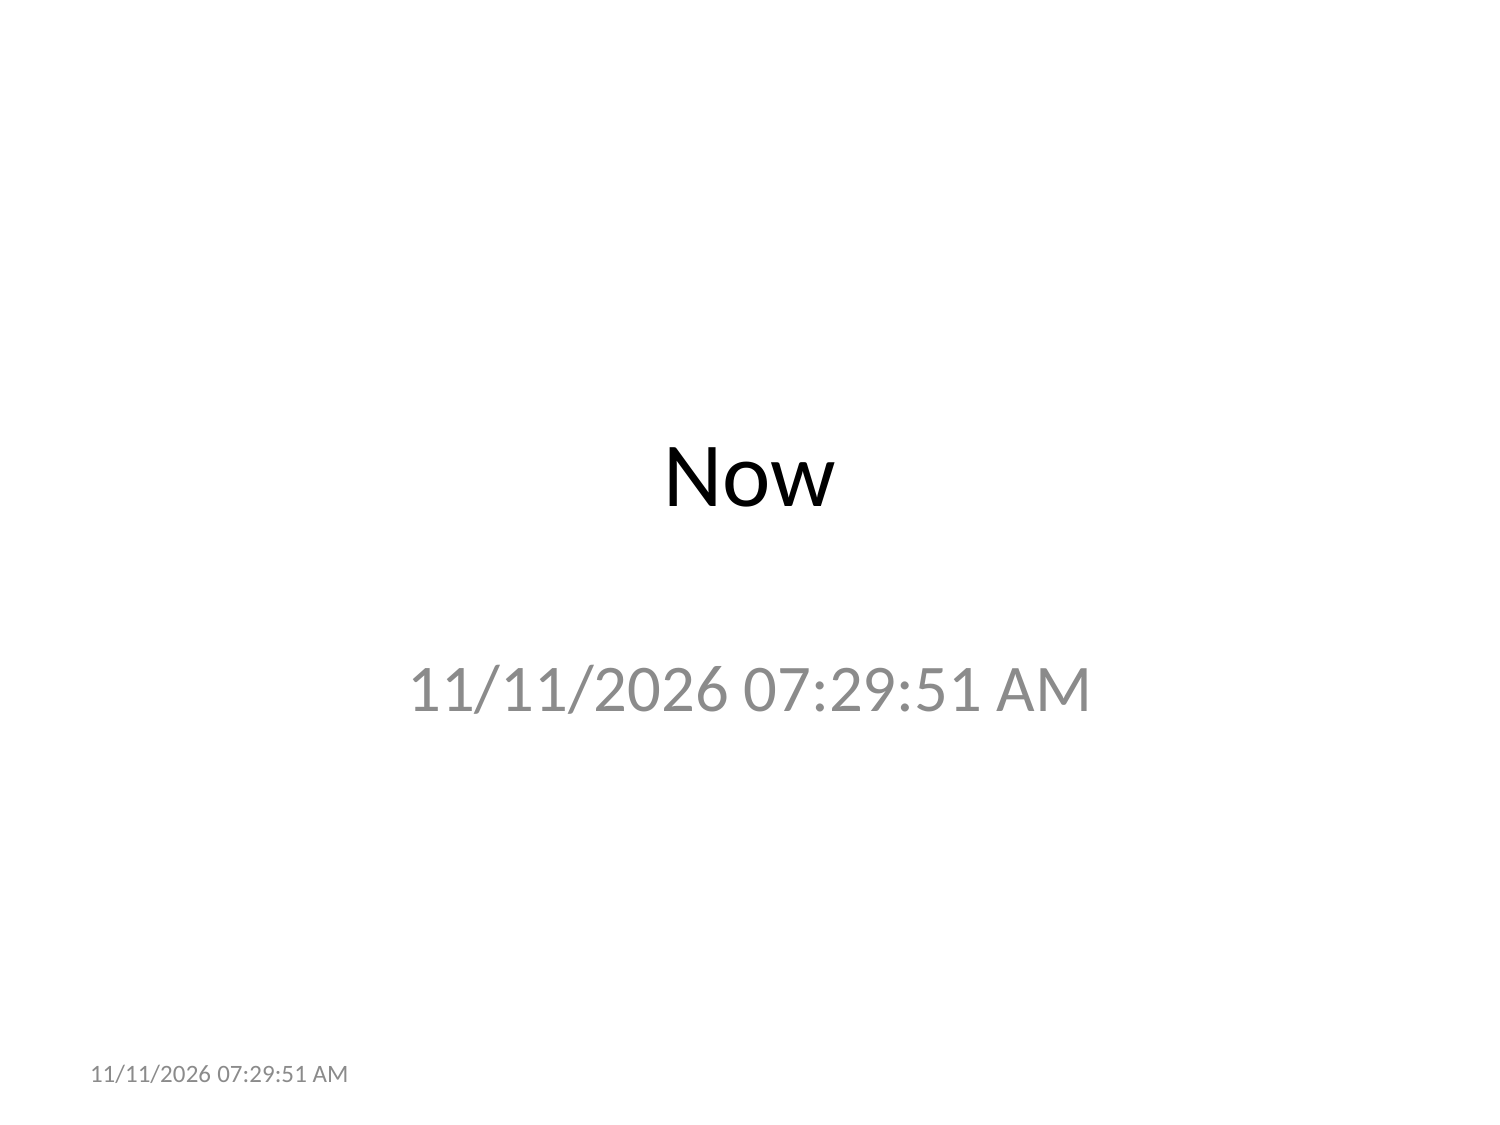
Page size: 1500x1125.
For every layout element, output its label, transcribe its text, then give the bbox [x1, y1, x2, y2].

title Now [112, 349, 1388, 591]
subtitle 2011-12-19 10:20:04 AM [225, 637, 1275, 925]
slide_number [75, 1042, 425, 1103]
